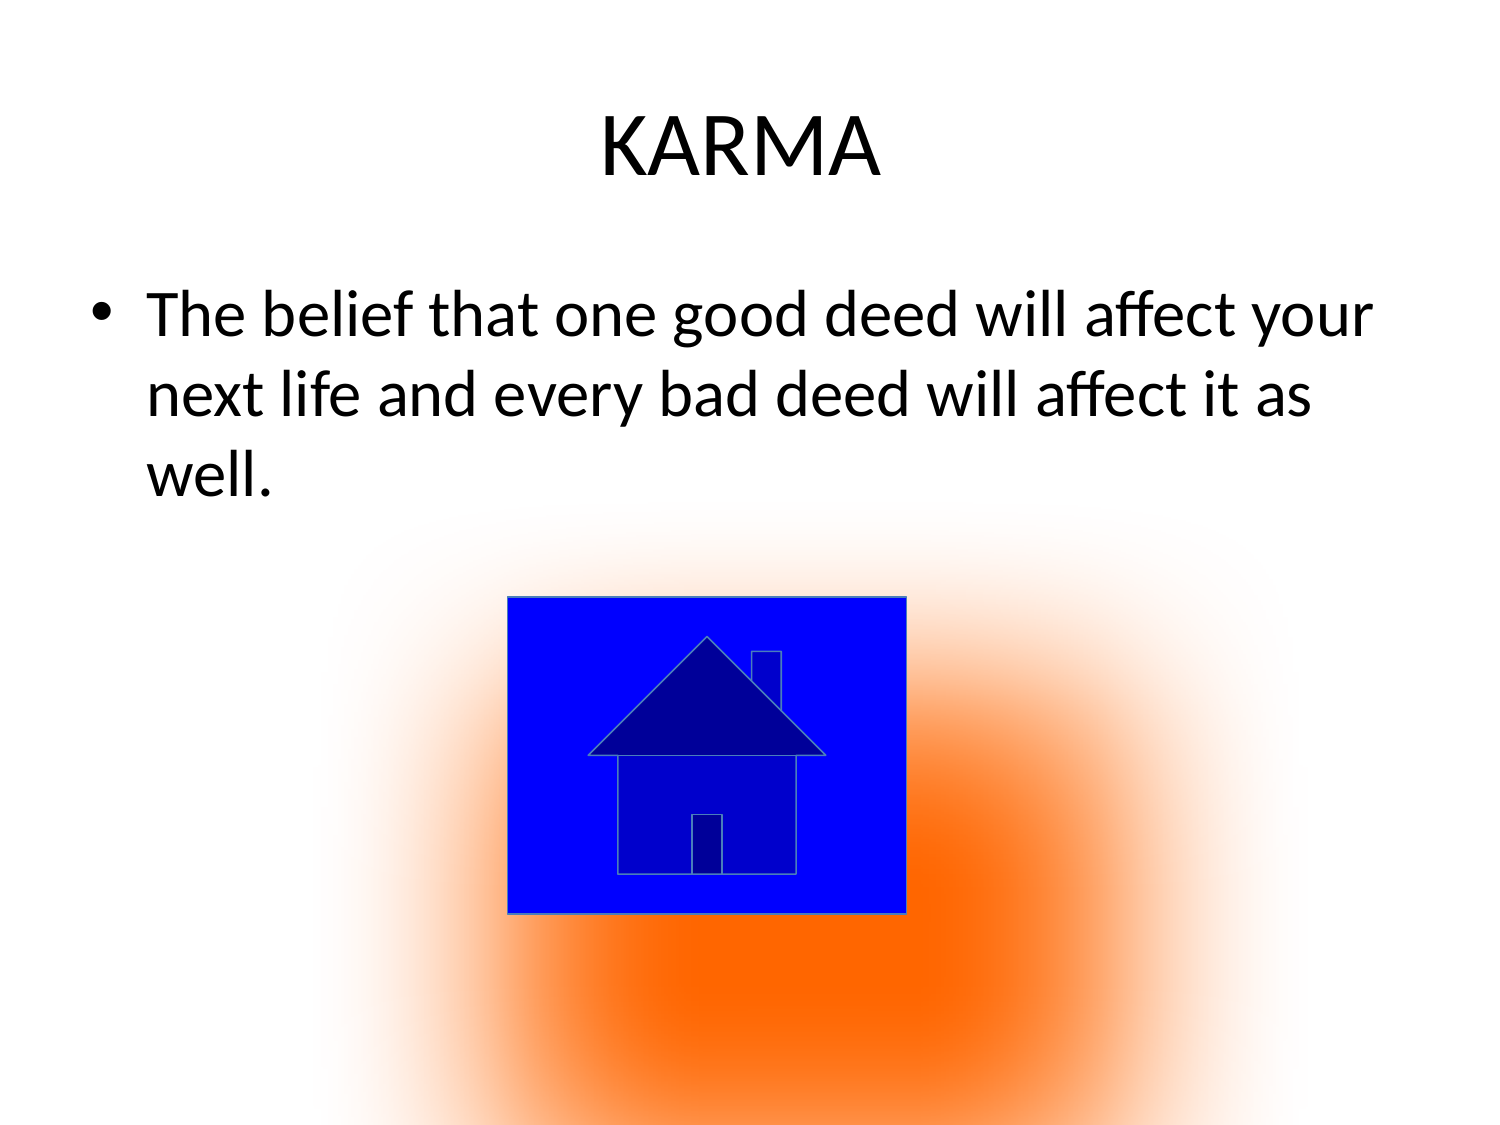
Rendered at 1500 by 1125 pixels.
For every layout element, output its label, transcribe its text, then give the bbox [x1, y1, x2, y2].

text_box [507, 596, 907, 915]
title KARMA [75, 45, 1425, 233]
list The belief that one good deed will affect your next life and every bad deed will affect it as well. [75, 262, 1425, 1005]
